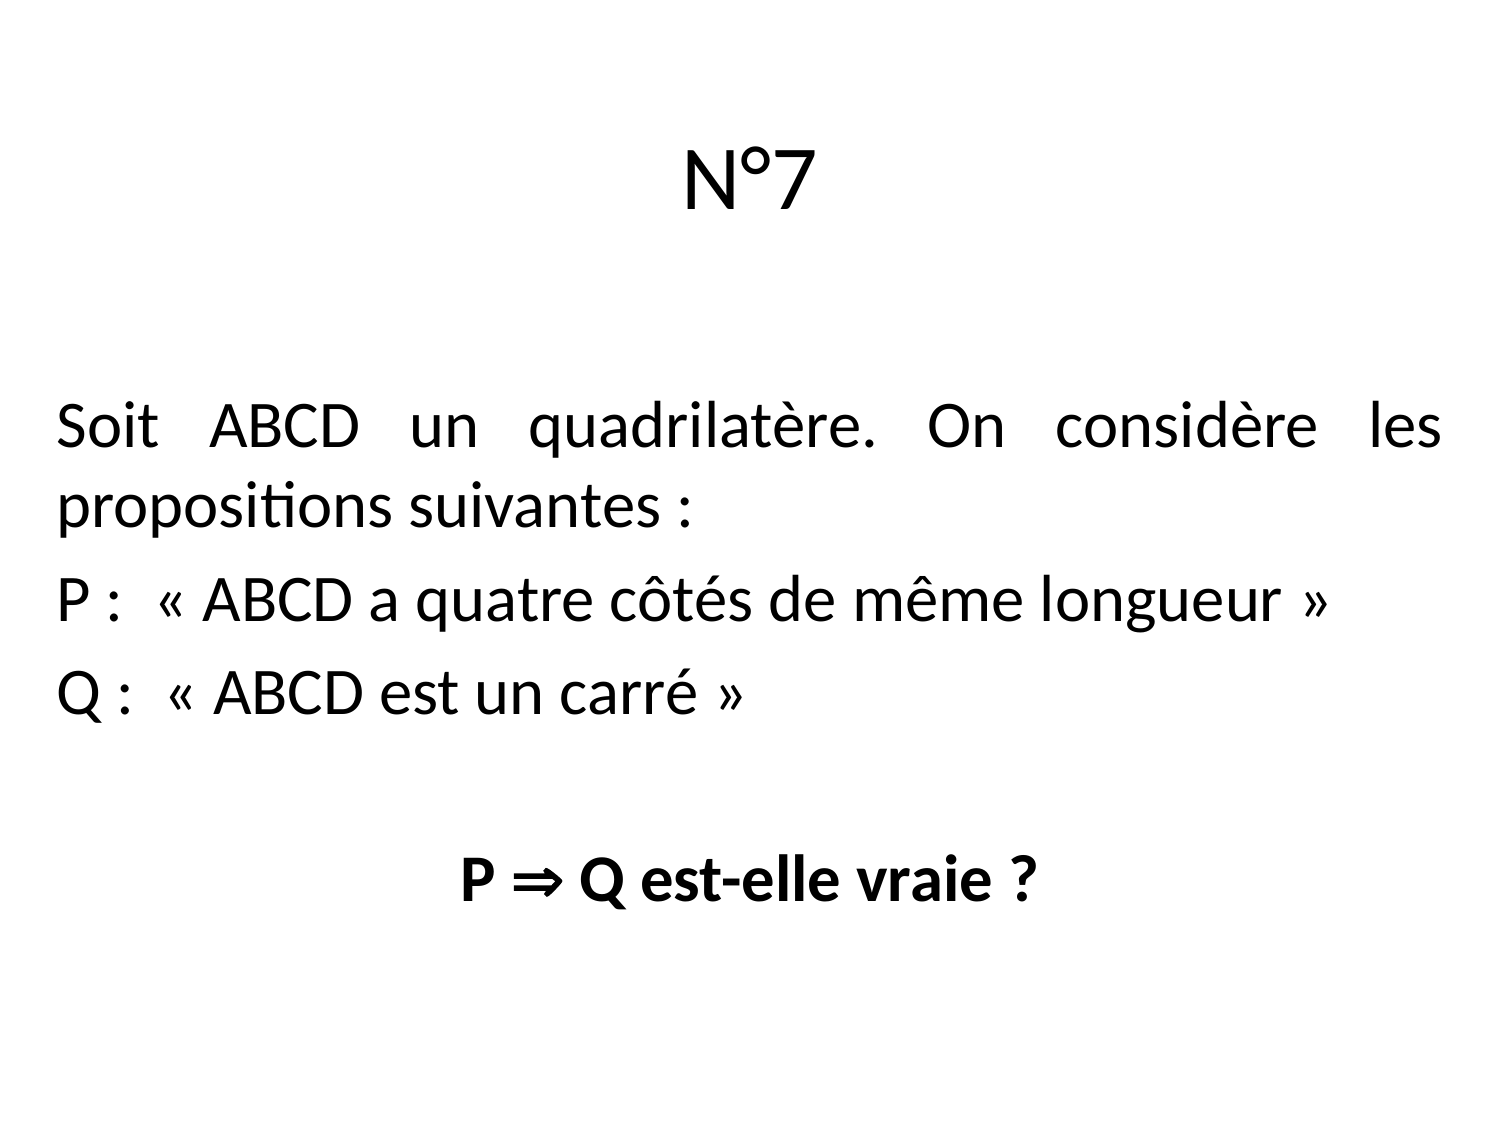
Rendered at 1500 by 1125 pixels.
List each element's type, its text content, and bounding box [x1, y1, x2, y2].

list Soit ABCD un quadrilatère. On considère les propositions suivantes : P : « ABCD a quatre côtés de même longueur » Q : « ABCD est un carré » P  Q est-elle vraie ? [41, 373, 1459, 957]
title N°7 [0, 113, 1500, 233]
